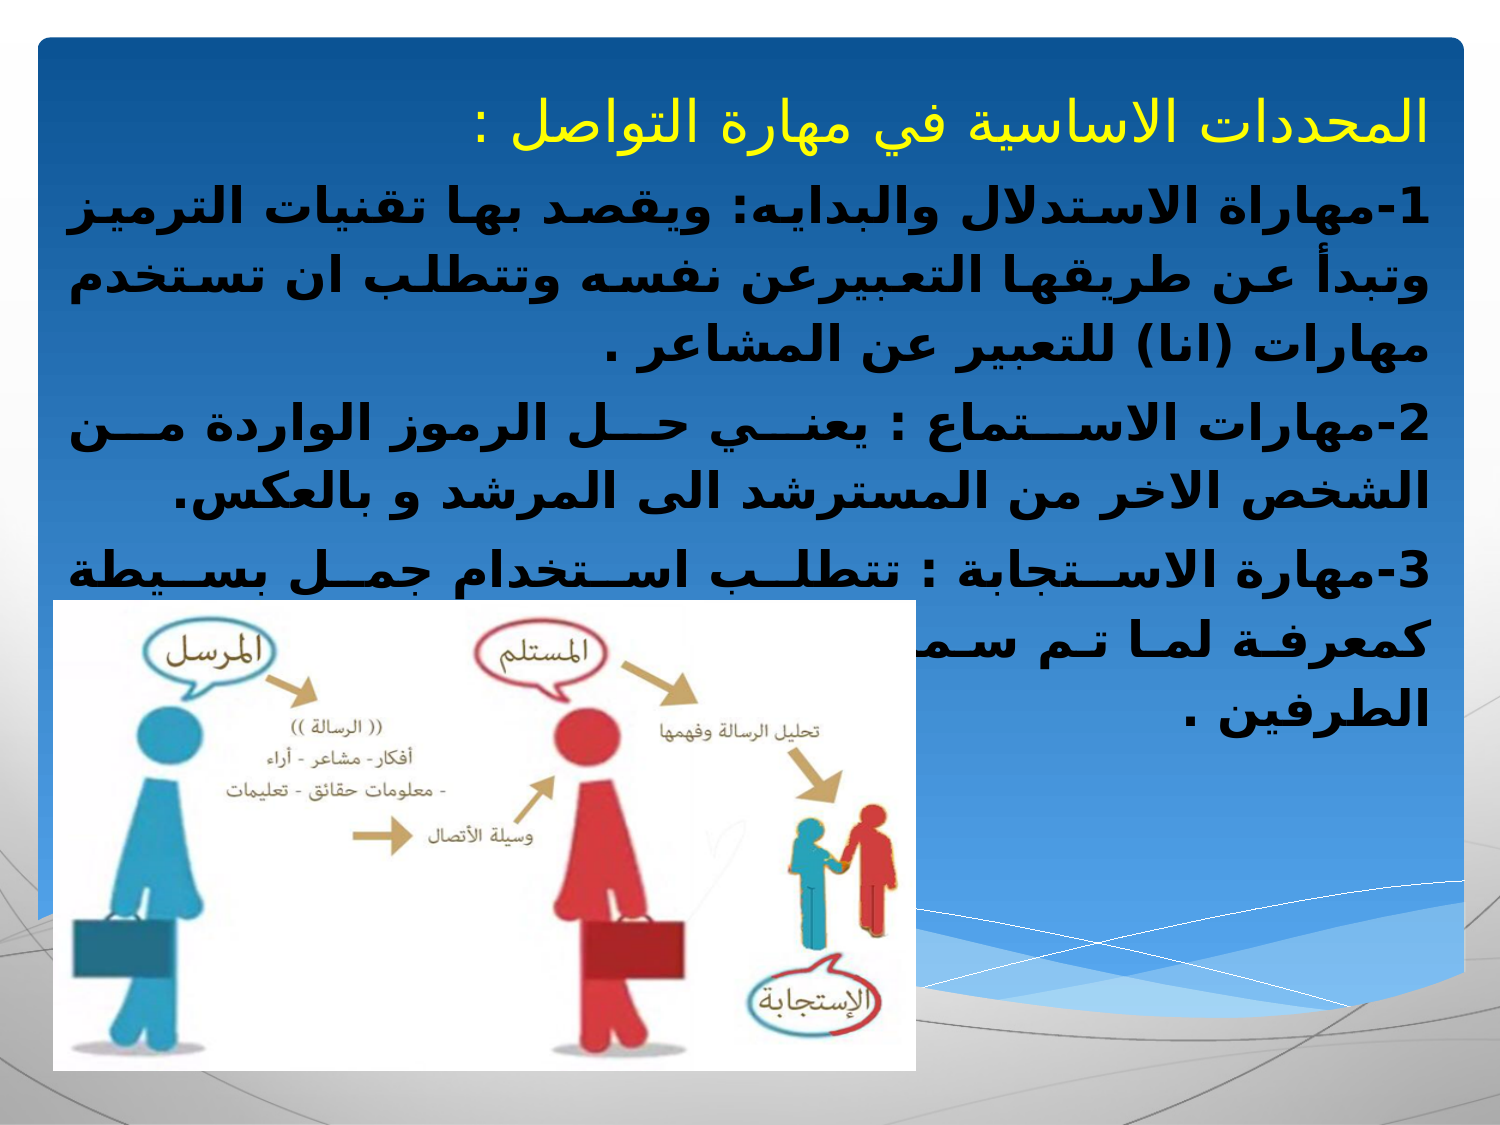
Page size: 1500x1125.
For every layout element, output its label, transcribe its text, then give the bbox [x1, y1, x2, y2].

picture [52, 600, 916, 1071]
subtitle المحددات الاساسية في مهارة التواصل : 1- مهاراة الاستدلال والبدايه: ويقصد بها تقنيات الترميز وتبدأ عن طريقها التعبيرعن نفسه وتتطلب ان تستخدم مهارات (انا) للتعبير عن المشاعر . 2- مهارات الاستماع : يعني حل الرموز الواردة من الشخص الاخر من المسترشد الى المرشد و بالعكس. 3- مهارة الاستجابة : تتطلب استخدام جمل بسيطة كمعرفة لما تم سماعه لاستمرار عملية التواصل بين الطرفين . [53, 66, 1447, 1071]
